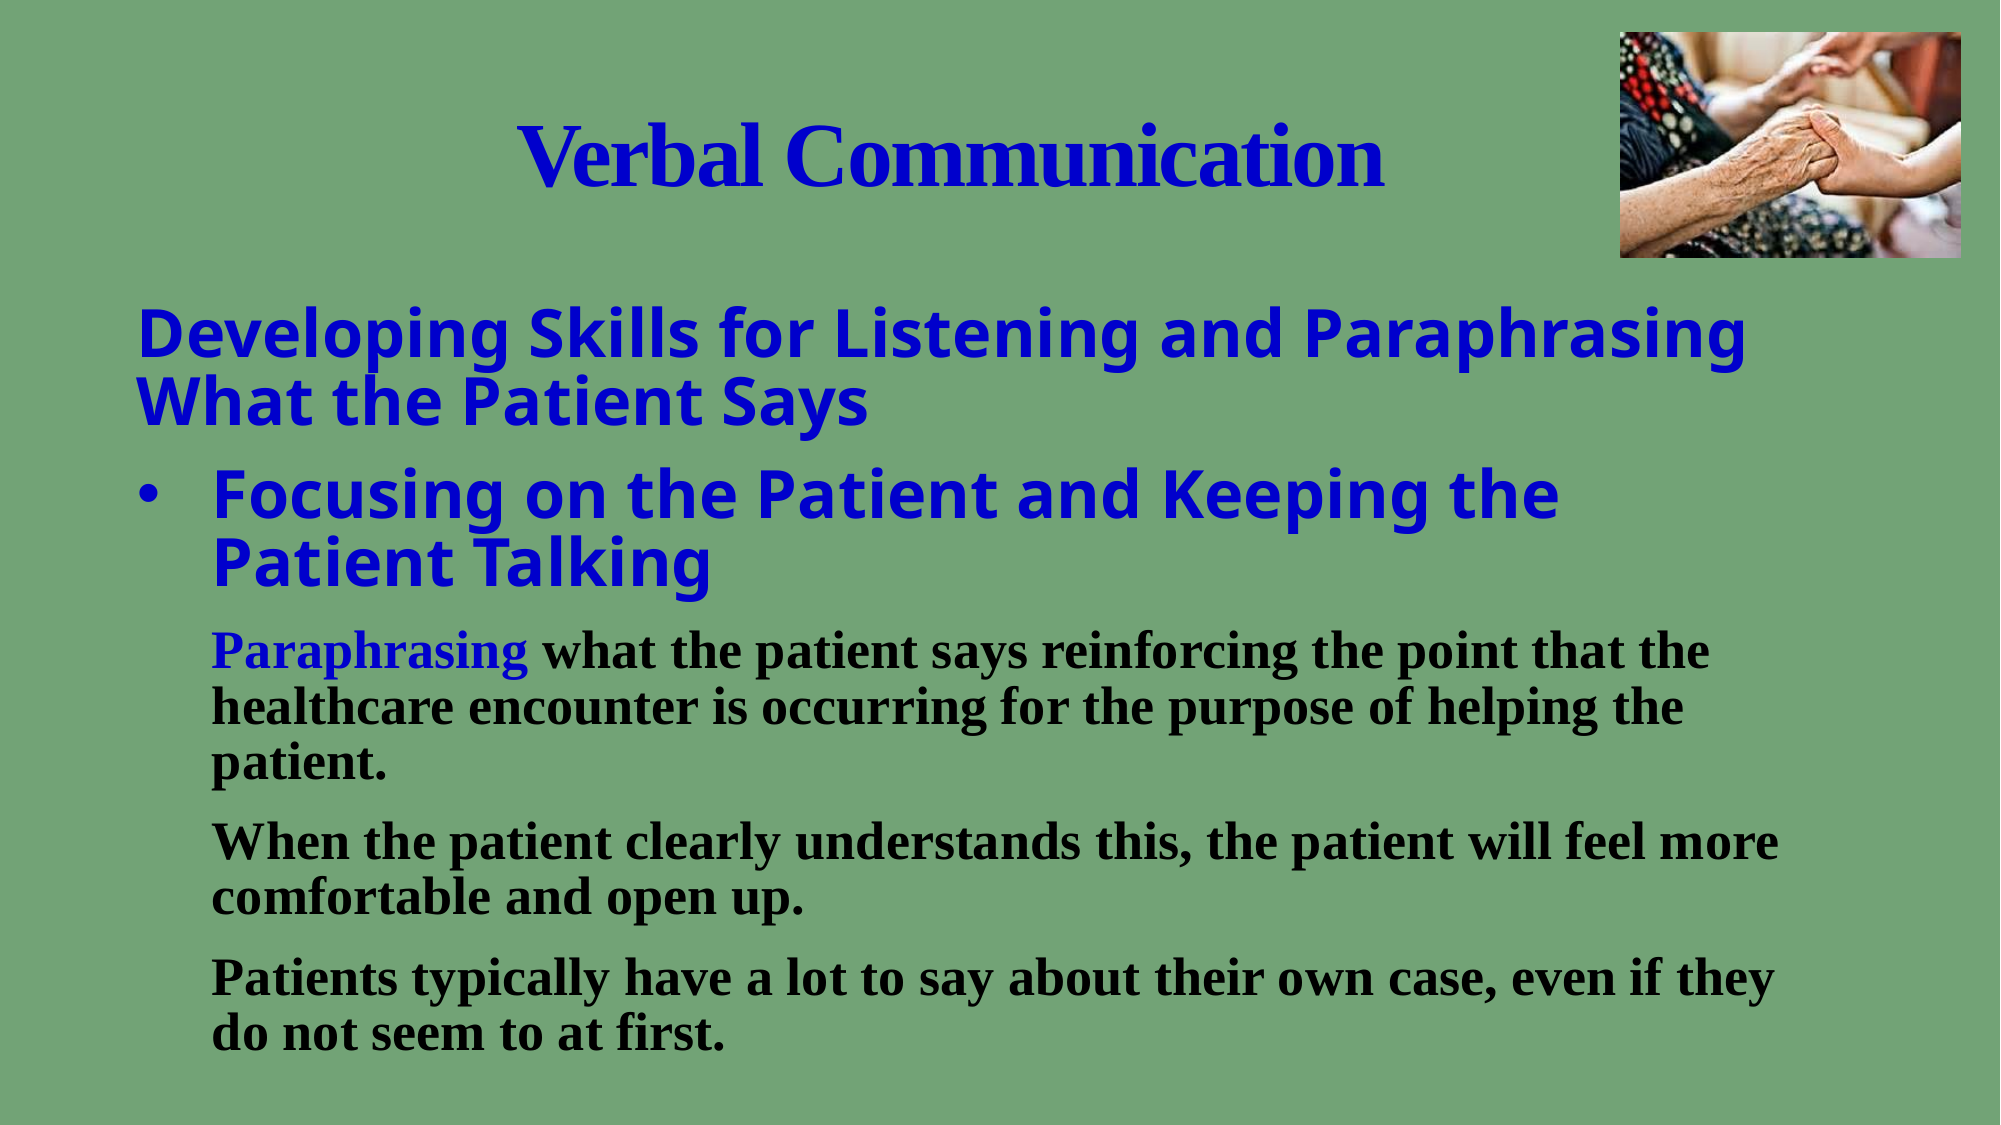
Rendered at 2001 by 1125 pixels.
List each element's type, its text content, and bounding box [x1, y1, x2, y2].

picture [1620, 32, 1961, 258]
title Verbal Communication [227, 76, 1620, 212]
subtitle Developing Skills for Listening and Paraphrasing What the Patient Says Focusing on the Patient and Keeping the Patient Talking Paraphrasing what the patient says reinforcing the point that the healthcare encounter is occurring for the purpose of helping the patient. When the patient clearly understands this, the patient will feel more comfortable and open up. Patients typically have a lot to say about their own case, even if they do not seem to at first. [121, 295, 1803, 1057]
